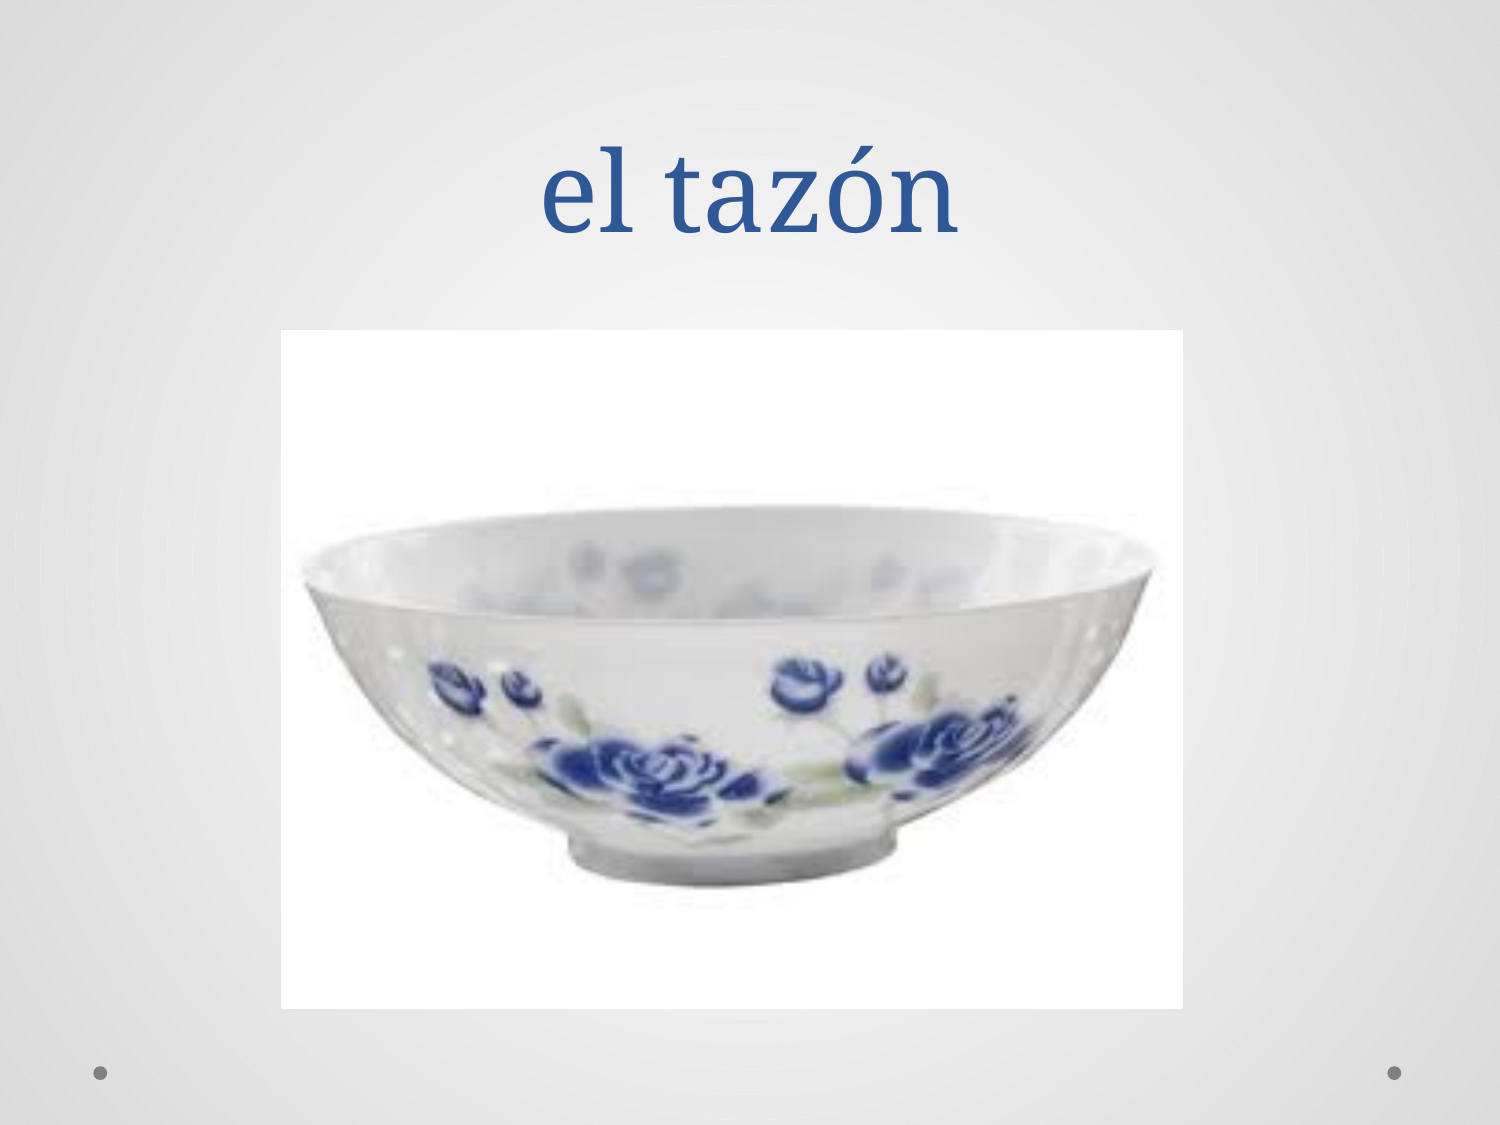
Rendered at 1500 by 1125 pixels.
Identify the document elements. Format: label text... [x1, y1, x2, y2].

title el tazón [75, 0, 1425, 263]
picture [281, 330, 1183, 1009]
